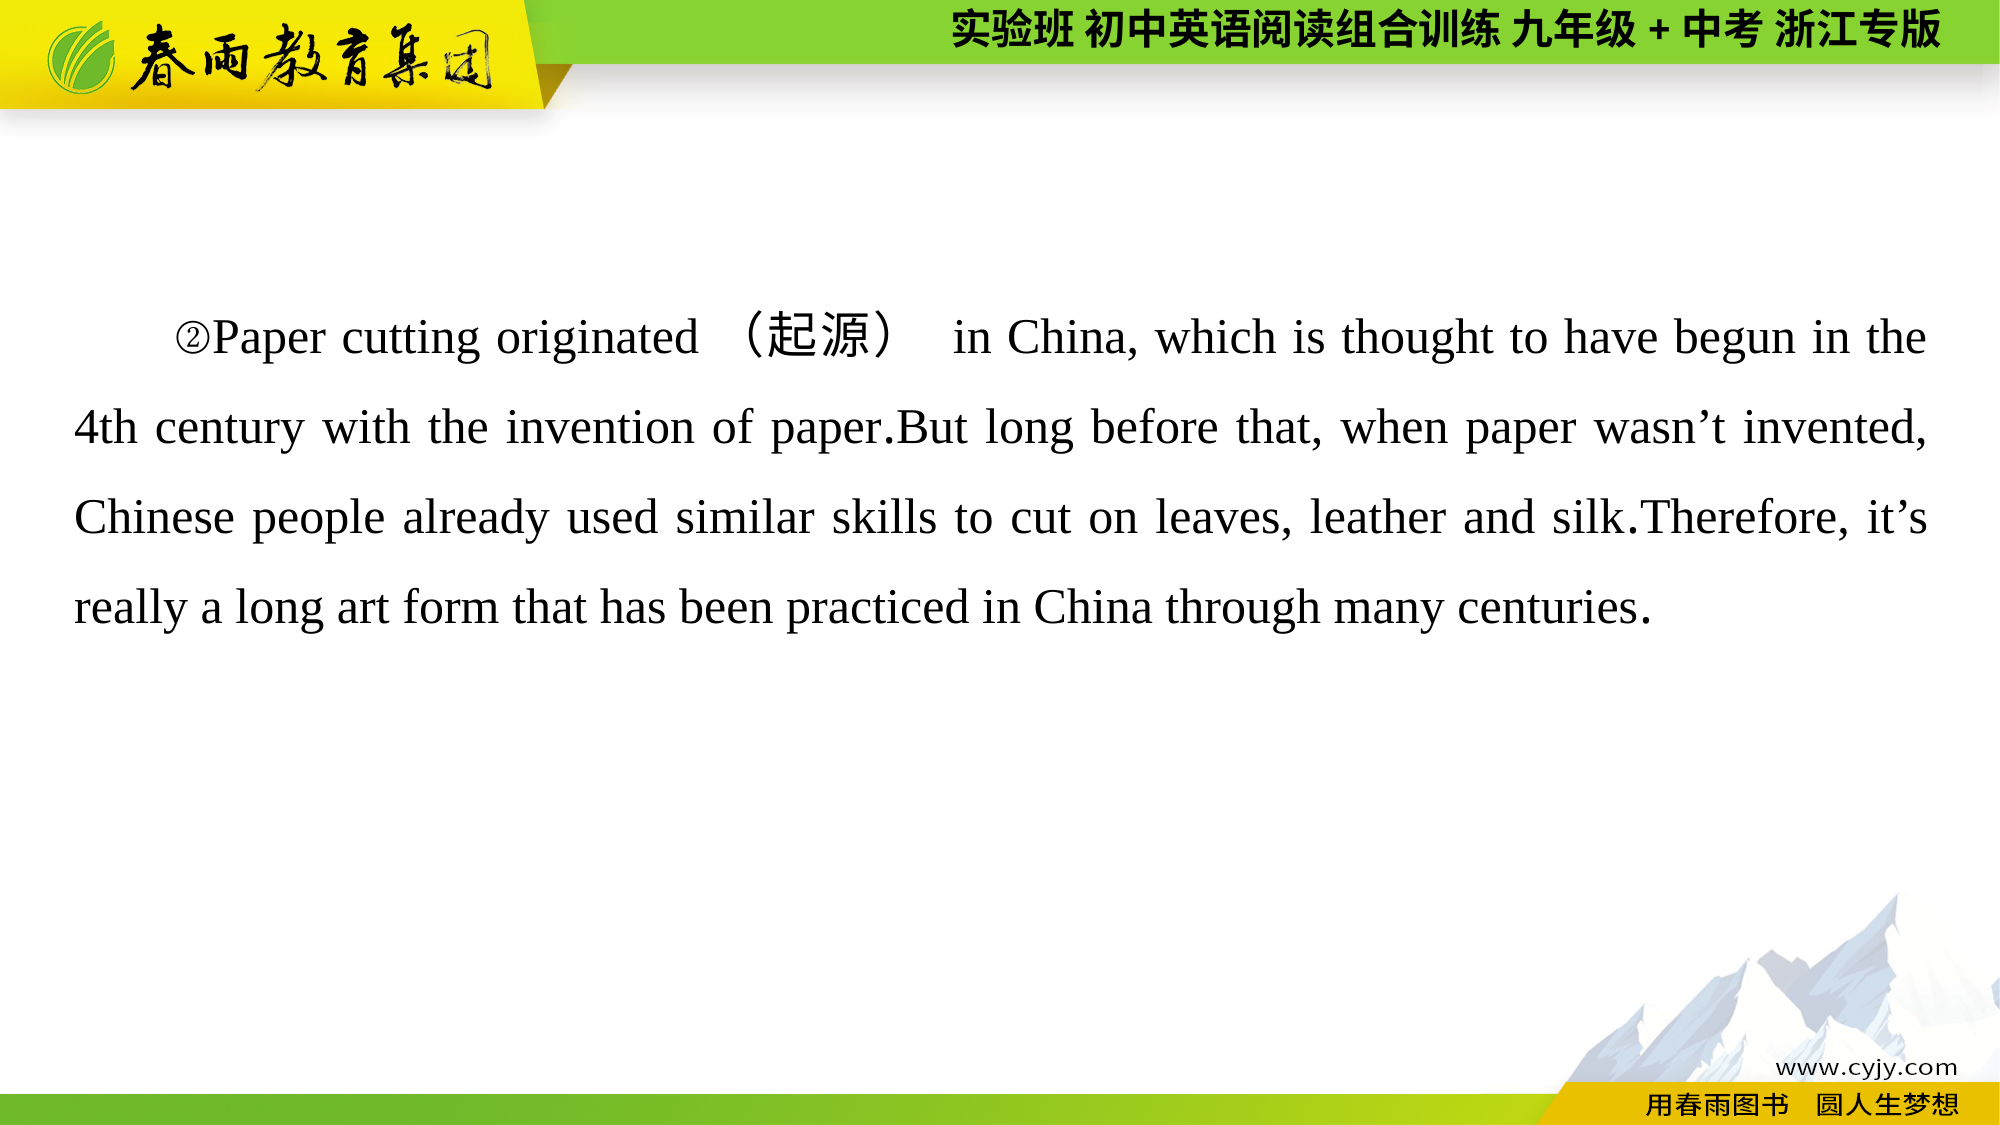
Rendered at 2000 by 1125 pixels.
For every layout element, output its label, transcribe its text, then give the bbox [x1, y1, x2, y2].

picture [0, 0, 2000, 1125]
list ②Paper cutting originated（起源） in China, which is thought to have begun in the 4th century with the invention of paper.But long before that, when paper wasn’t invented, Chinese people already used similar skills to cut on leaves, leather and silk.Therefore, it’s really a long art form that has been practiced in China through many centuries. [59, 266, 1944, 634]
